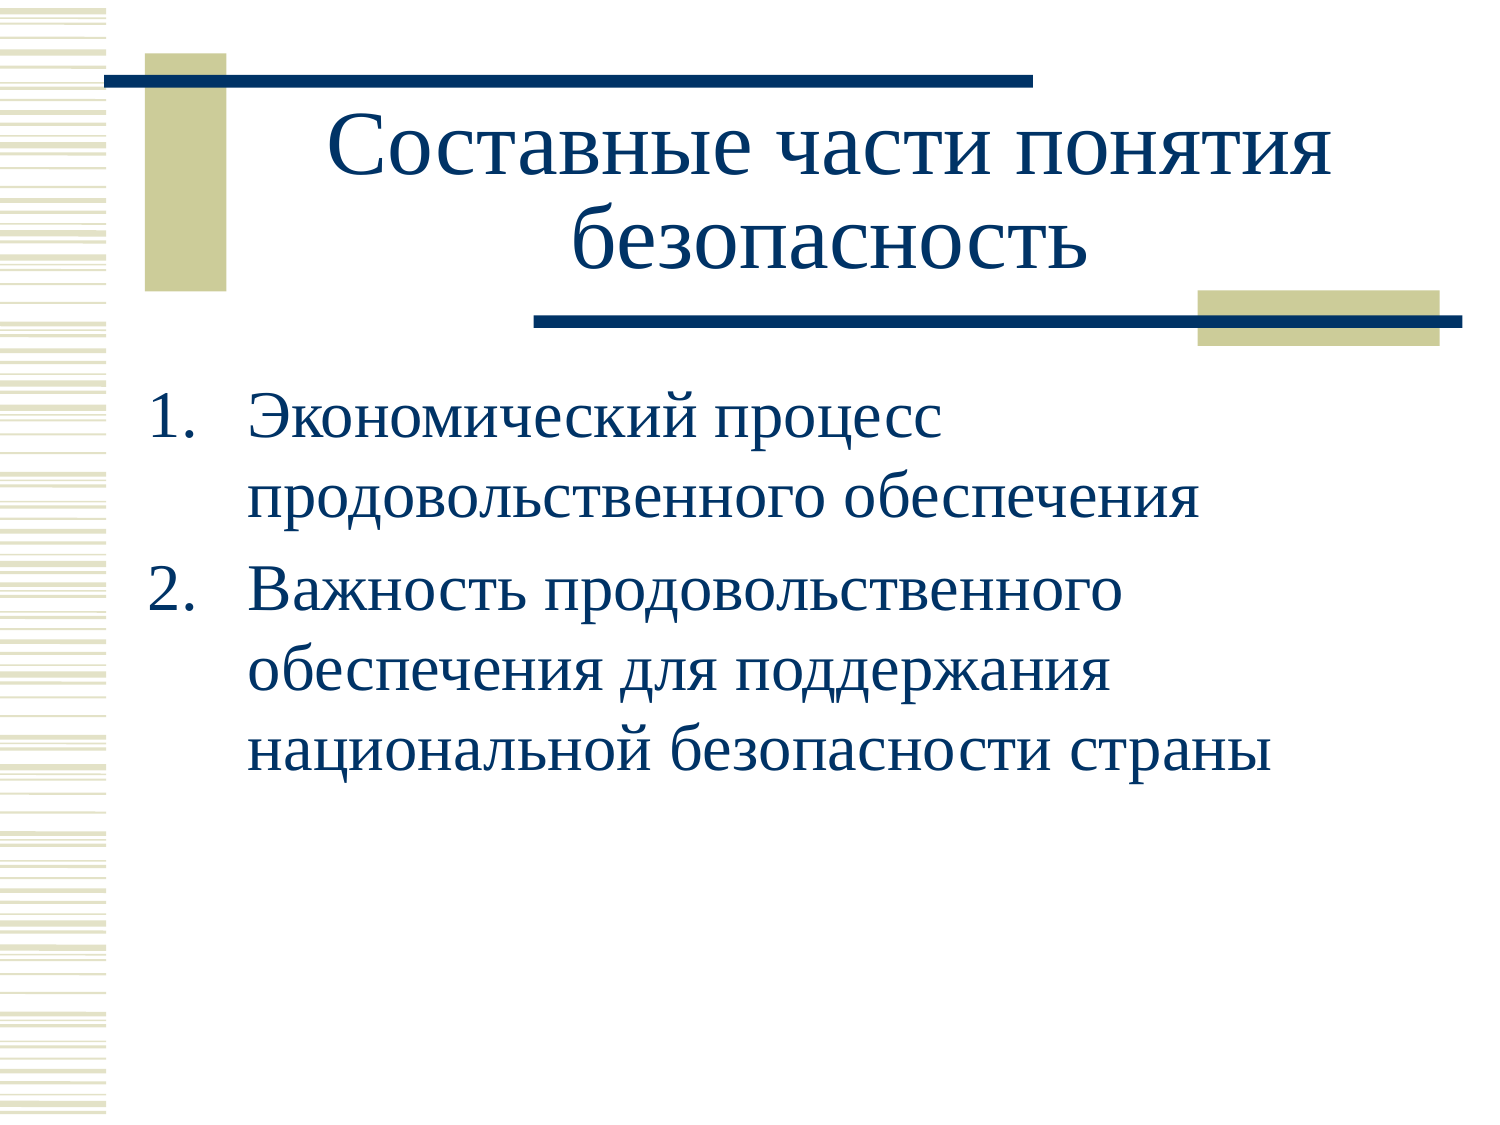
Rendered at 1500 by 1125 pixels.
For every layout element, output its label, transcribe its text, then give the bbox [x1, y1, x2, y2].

list Экономический процесс продовольственного обеспечения Важность продовольственного обеспечения для поддержания национальной безопасности страны [132, 363, 1439, 1000]
title Составные части понятия безопасность [225, 99, 1436, 288]
